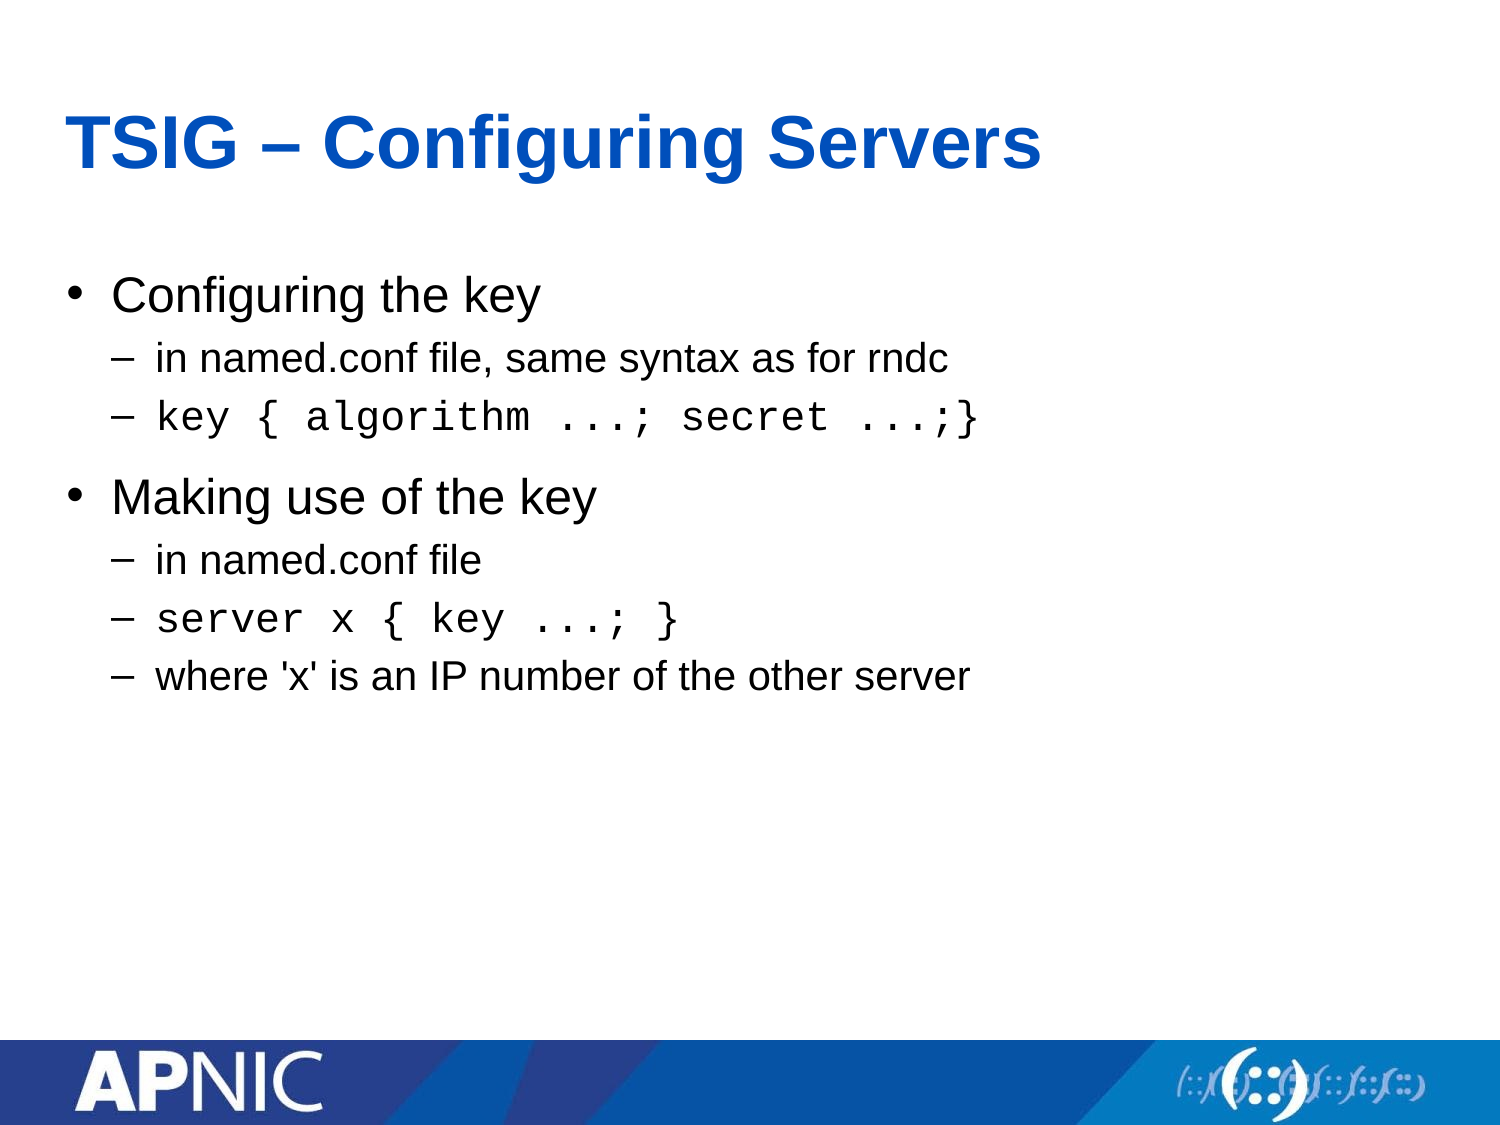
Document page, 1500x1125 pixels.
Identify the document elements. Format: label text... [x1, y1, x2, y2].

list Configuring the key in named.conf file, same syntax as for rndc key { algorithm ...; secret ...;} Making use of the key in named.conf file server x { key ...; } where 'x' is an IP number of the other server [66, 262, 1437, 1012]
title TSIG – Configuring Servers [64, 45, 1436, 233]
picture [0, 1040, 1500, 1125]
